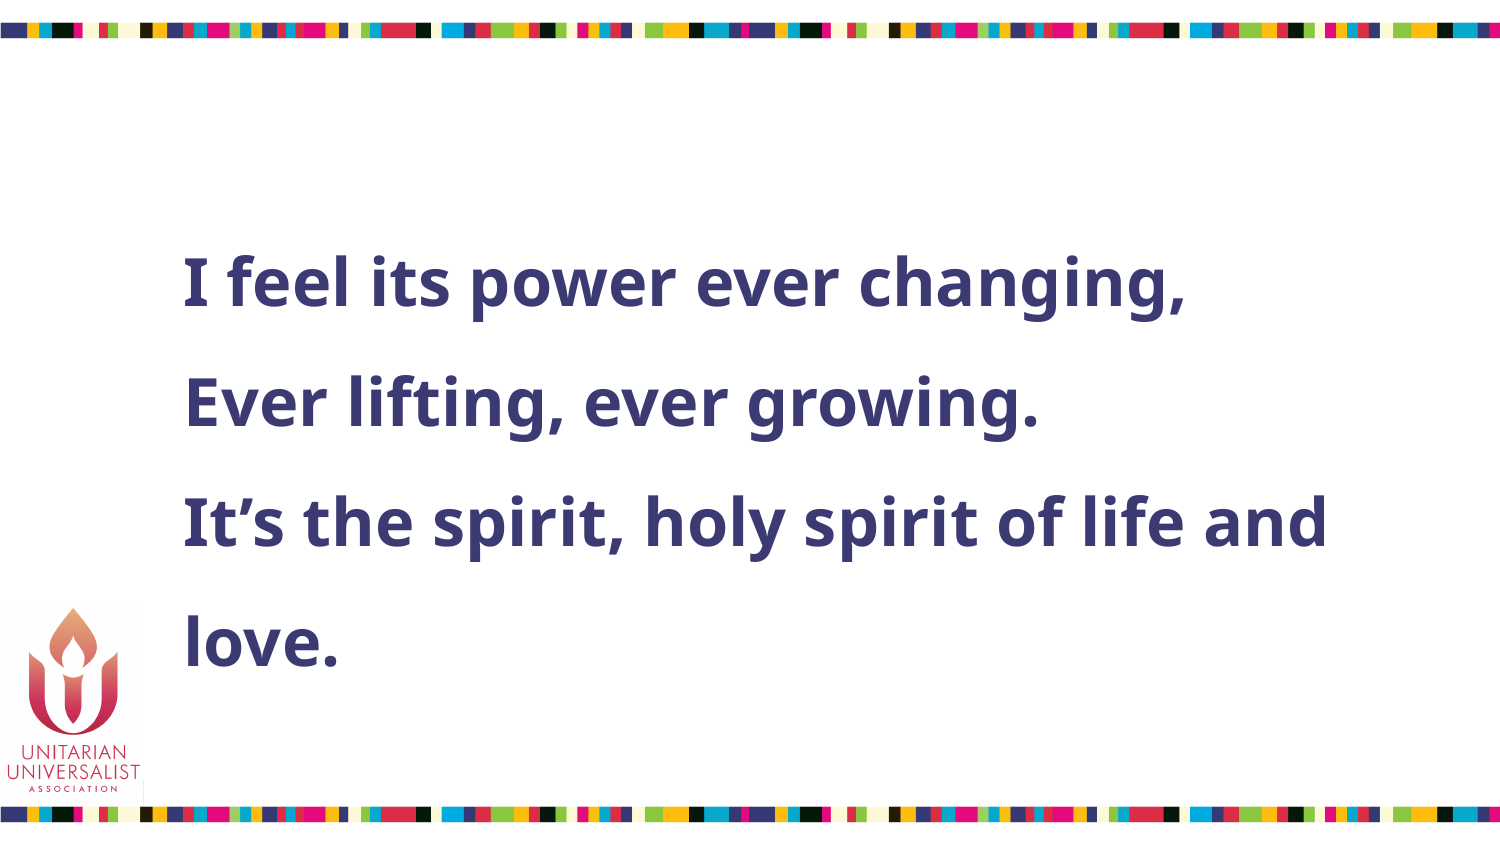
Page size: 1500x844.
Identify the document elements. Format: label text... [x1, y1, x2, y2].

text_box I feel its power ever changing, Ever lifting, ever growing. It’s the spirit, holy spirit of life and love. [168, 184, 1484, 775]
picture [0, 22, 1500, 40]
picture [0, 600, 1500, 824]
